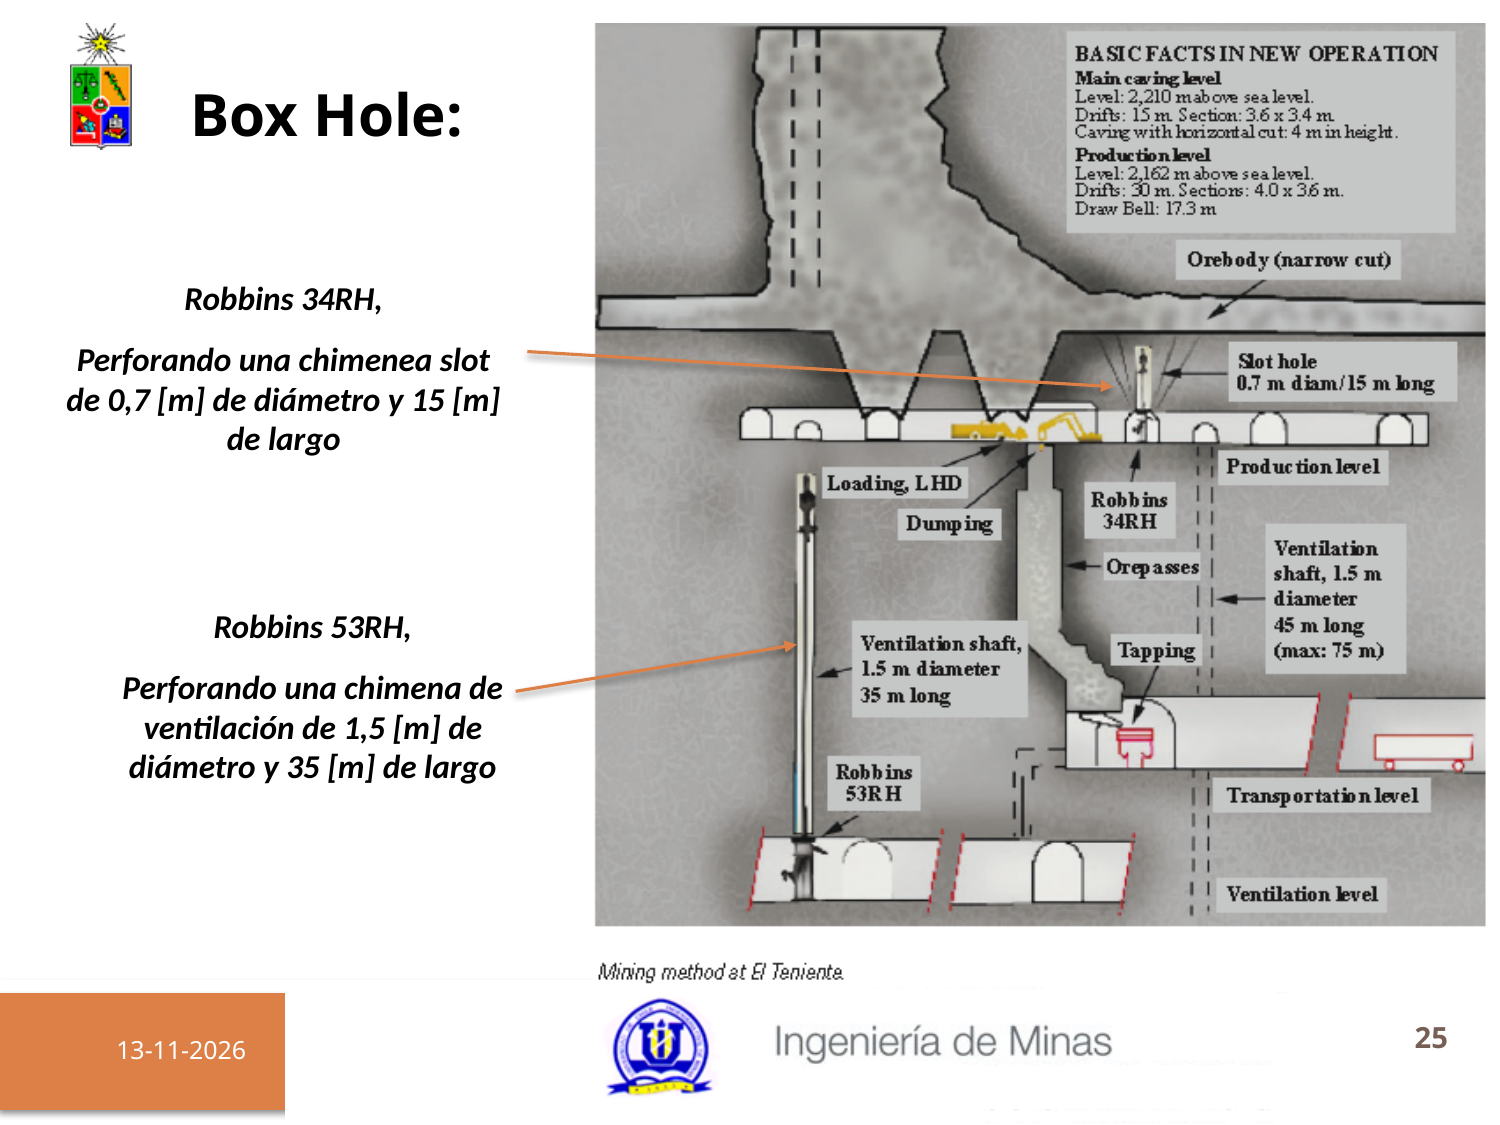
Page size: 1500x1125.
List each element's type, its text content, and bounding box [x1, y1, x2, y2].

text_box Box Hole: [175, 70, 586, 156]
picture [69, 23, 132, 151]
text_box Robbins 34RH, Perforando una chimenea slot de 0,7 [m] de diámetro y 15 [m] de largo [46, 269, 521, 481]
picture [285, 23, 1500, 1125]
text_box [521, 678, 586, 693]
text_box [527, 349, 586, 357]
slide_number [12, 995, 279, 1108]
text_box Robbins 53RH, Perforando una chimena de ventilación de 1,5 [m] de diámetro y 35 [m] de largo [105, 597, 521, 879]
